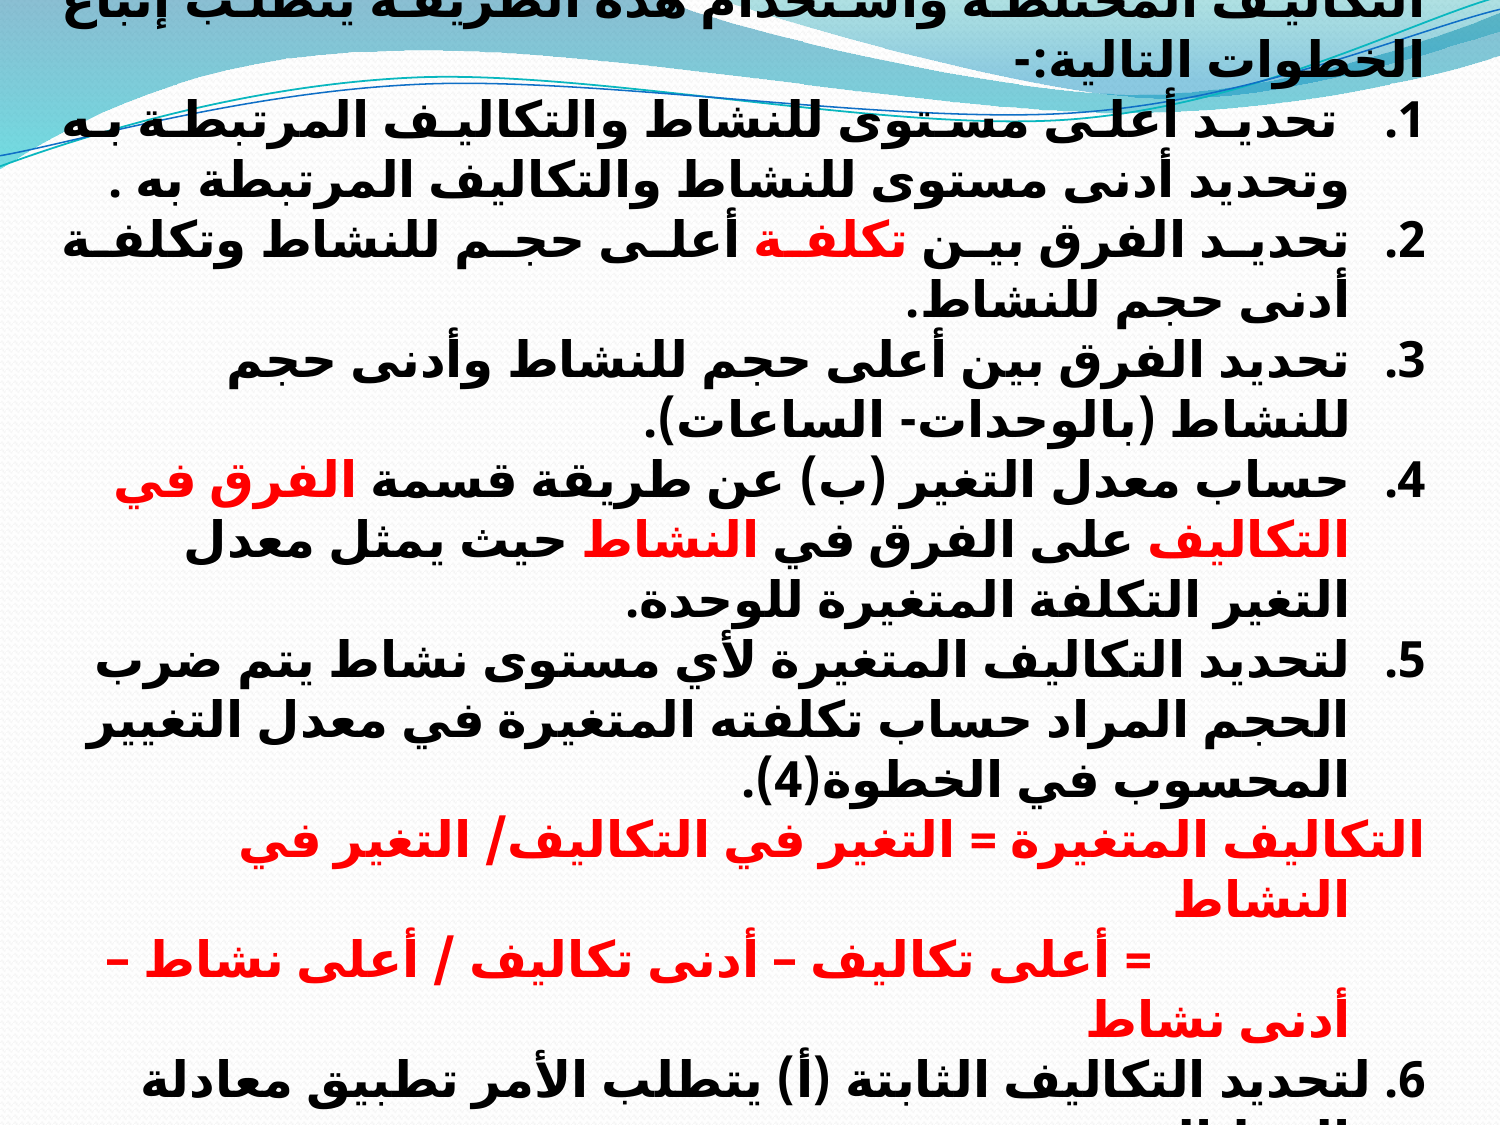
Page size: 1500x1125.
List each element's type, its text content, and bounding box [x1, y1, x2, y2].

text_box طريقة أعلى وأدنى مستوى للنشاط: تعتبر من أسهل الطرق استخداماً في تحليل عناصر التكاليف المختلطة واستخدام هذه الطريقة يتطلب إتباع الخطوات التالية:- تحديد أعلى مستوى للنشاط والتكاليف المرتبطة به وتحديد أدنى مستوى للنشاط والتكاليف المرتبطة به . تحديد الفرق بين تكلفة أعلى حجم للنشاط وتكلفة أدنى حجم للنشاط. تحديد الفرق بين أعلى حجم للنشاط وأدنى حجم للنشاط (بالوحدات- الساعات). حساب معدل التغير (ب) عن طريقة قسمة الفرق في التكاليف على الفرق في النشاط حيث يمثل معدل التغير التكلفة المتغيرة للوحدة. لتحديد التكاليف المتغيرة لأي مستوى نشاط يتم ضرب الحجم المراد حساب تكلفته المتغيرة في معدل التغيير المحسوب في الخطوة(4). التكاليف المتغيرة = التغير في التكاليف/ التغير في النشاط = أعلى تكاليف – أدنى تكاليف / أعلى نشاط – أدنى نشاط 6. لتحديد التكاليف الثابتة (أ) يتطلب الأمر تطبيق معادلة الخط المستقيم (ص= أ+ب س). وذلك بطرح عنصر التكاليف المتغيرة من إجمالي التكاليف لأي مستوى نشاط (الأعلى أو الأدنى ) أ= ص-ب س [46, 0, 1441, 1125]
